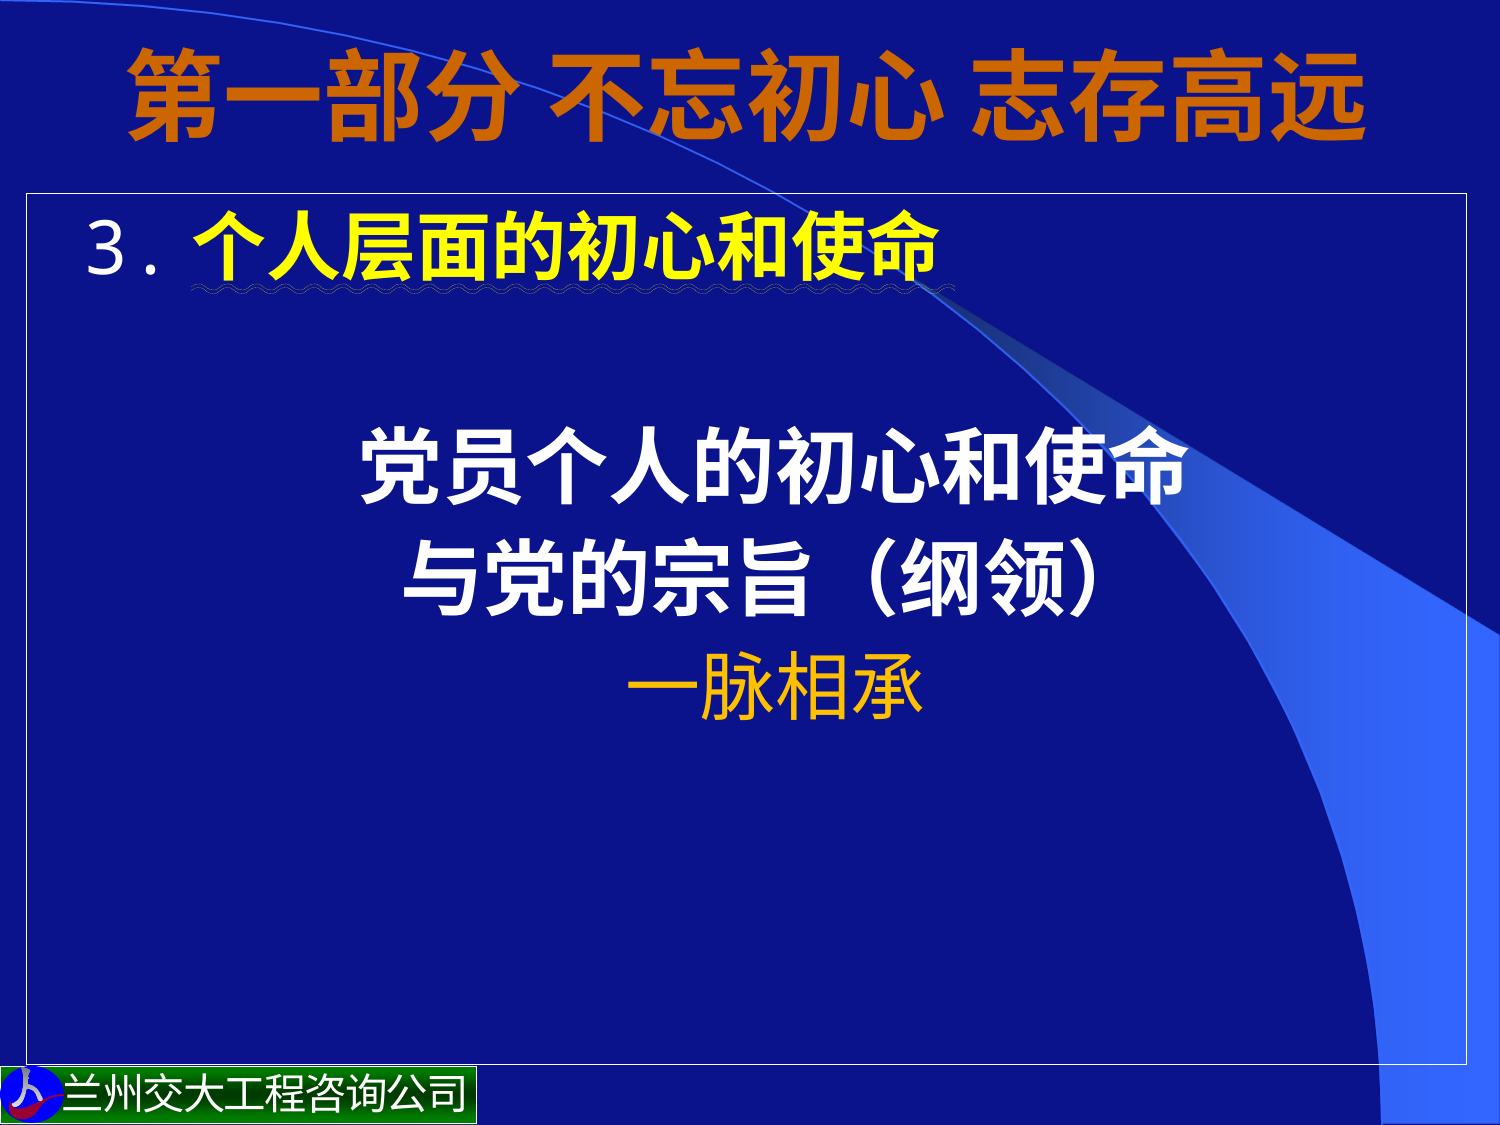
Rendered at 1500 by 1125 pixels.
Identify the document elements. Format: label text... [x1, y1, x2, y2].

title 第一部分 不忘初心 志存高远 [26, 0, 1467, 188]
picture [0, 0, 1500, 1125]
list 3.个人层面的初心和使命 党员个人的初心和使命 与党的宗旨（纲领） 一脉相承 [26, 193, 1467, 1065]
